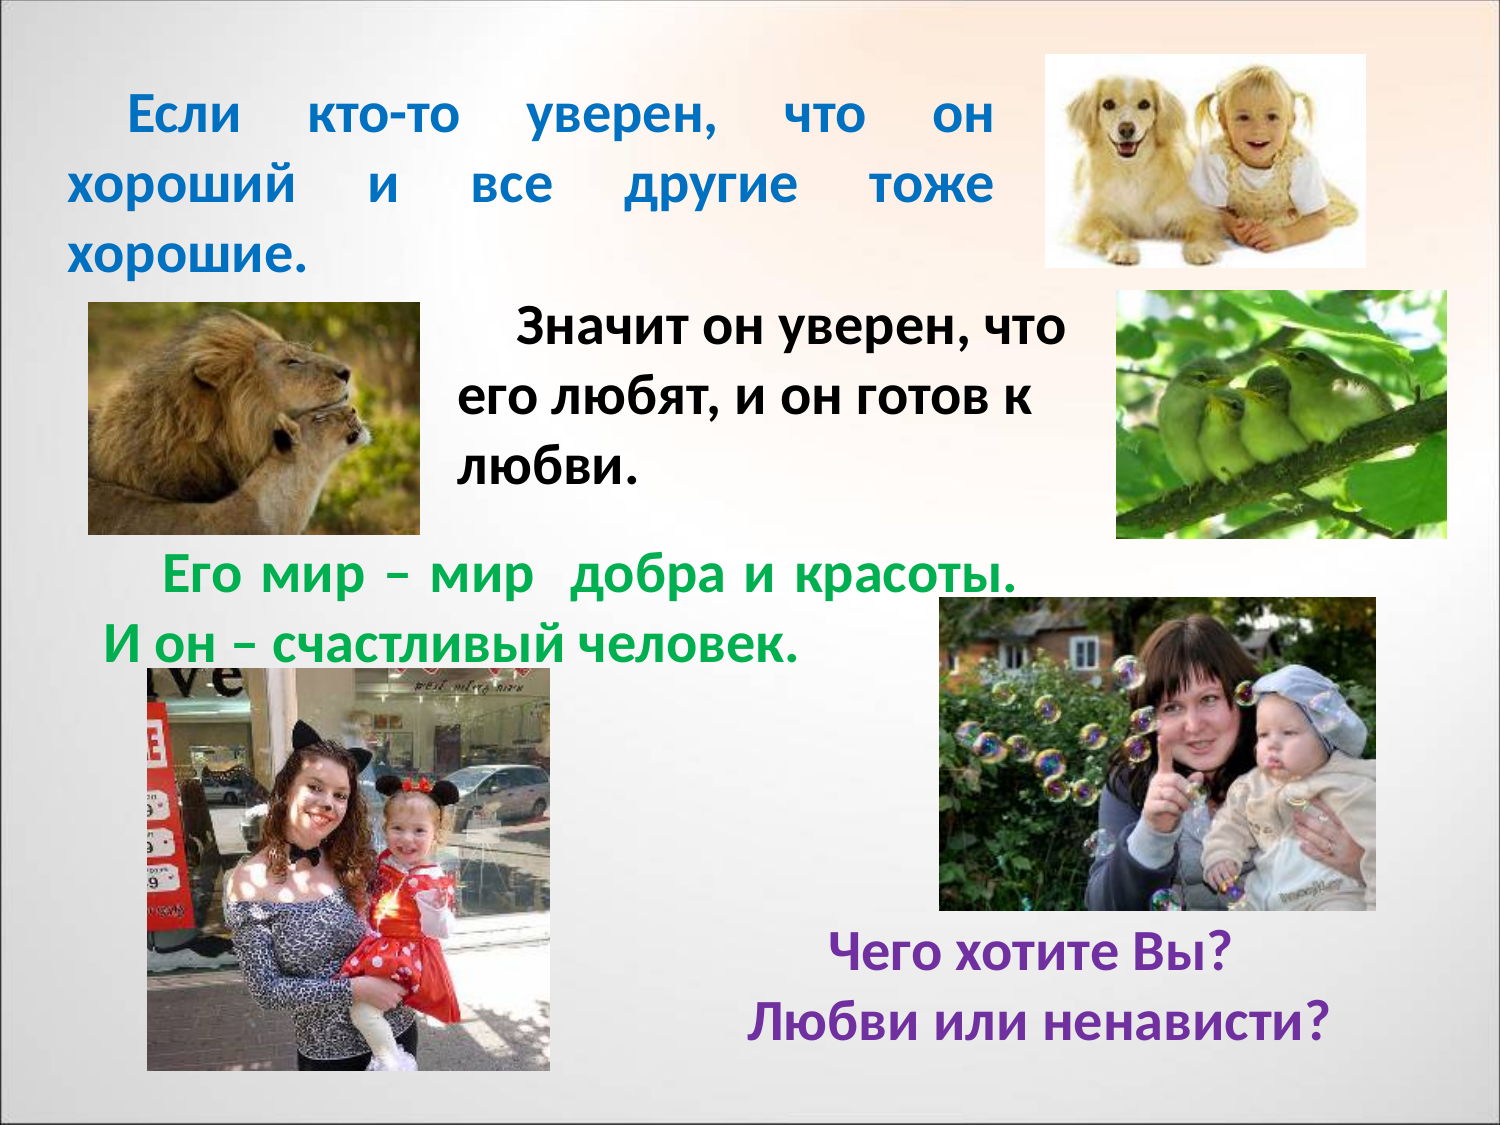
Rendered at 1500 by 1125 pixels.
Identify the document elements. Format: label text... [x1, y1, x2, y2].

text_box Его мир – мир добра и красоты. И он – счастливый человек. [88, 527, 1034, 682]
text_box Значит он уверен, что его любят, и он готов к любви. [442, 278, 1117, 504]
text_box Если кто-то уверен, что он хороший и все другие тоже хорошие. [53, 66, 1010, 292]
picture [0, 0, 1500, 1125]
text_box Чего хотите Вы? Любви или ненависти? [667, 904, 1412, 1060]
